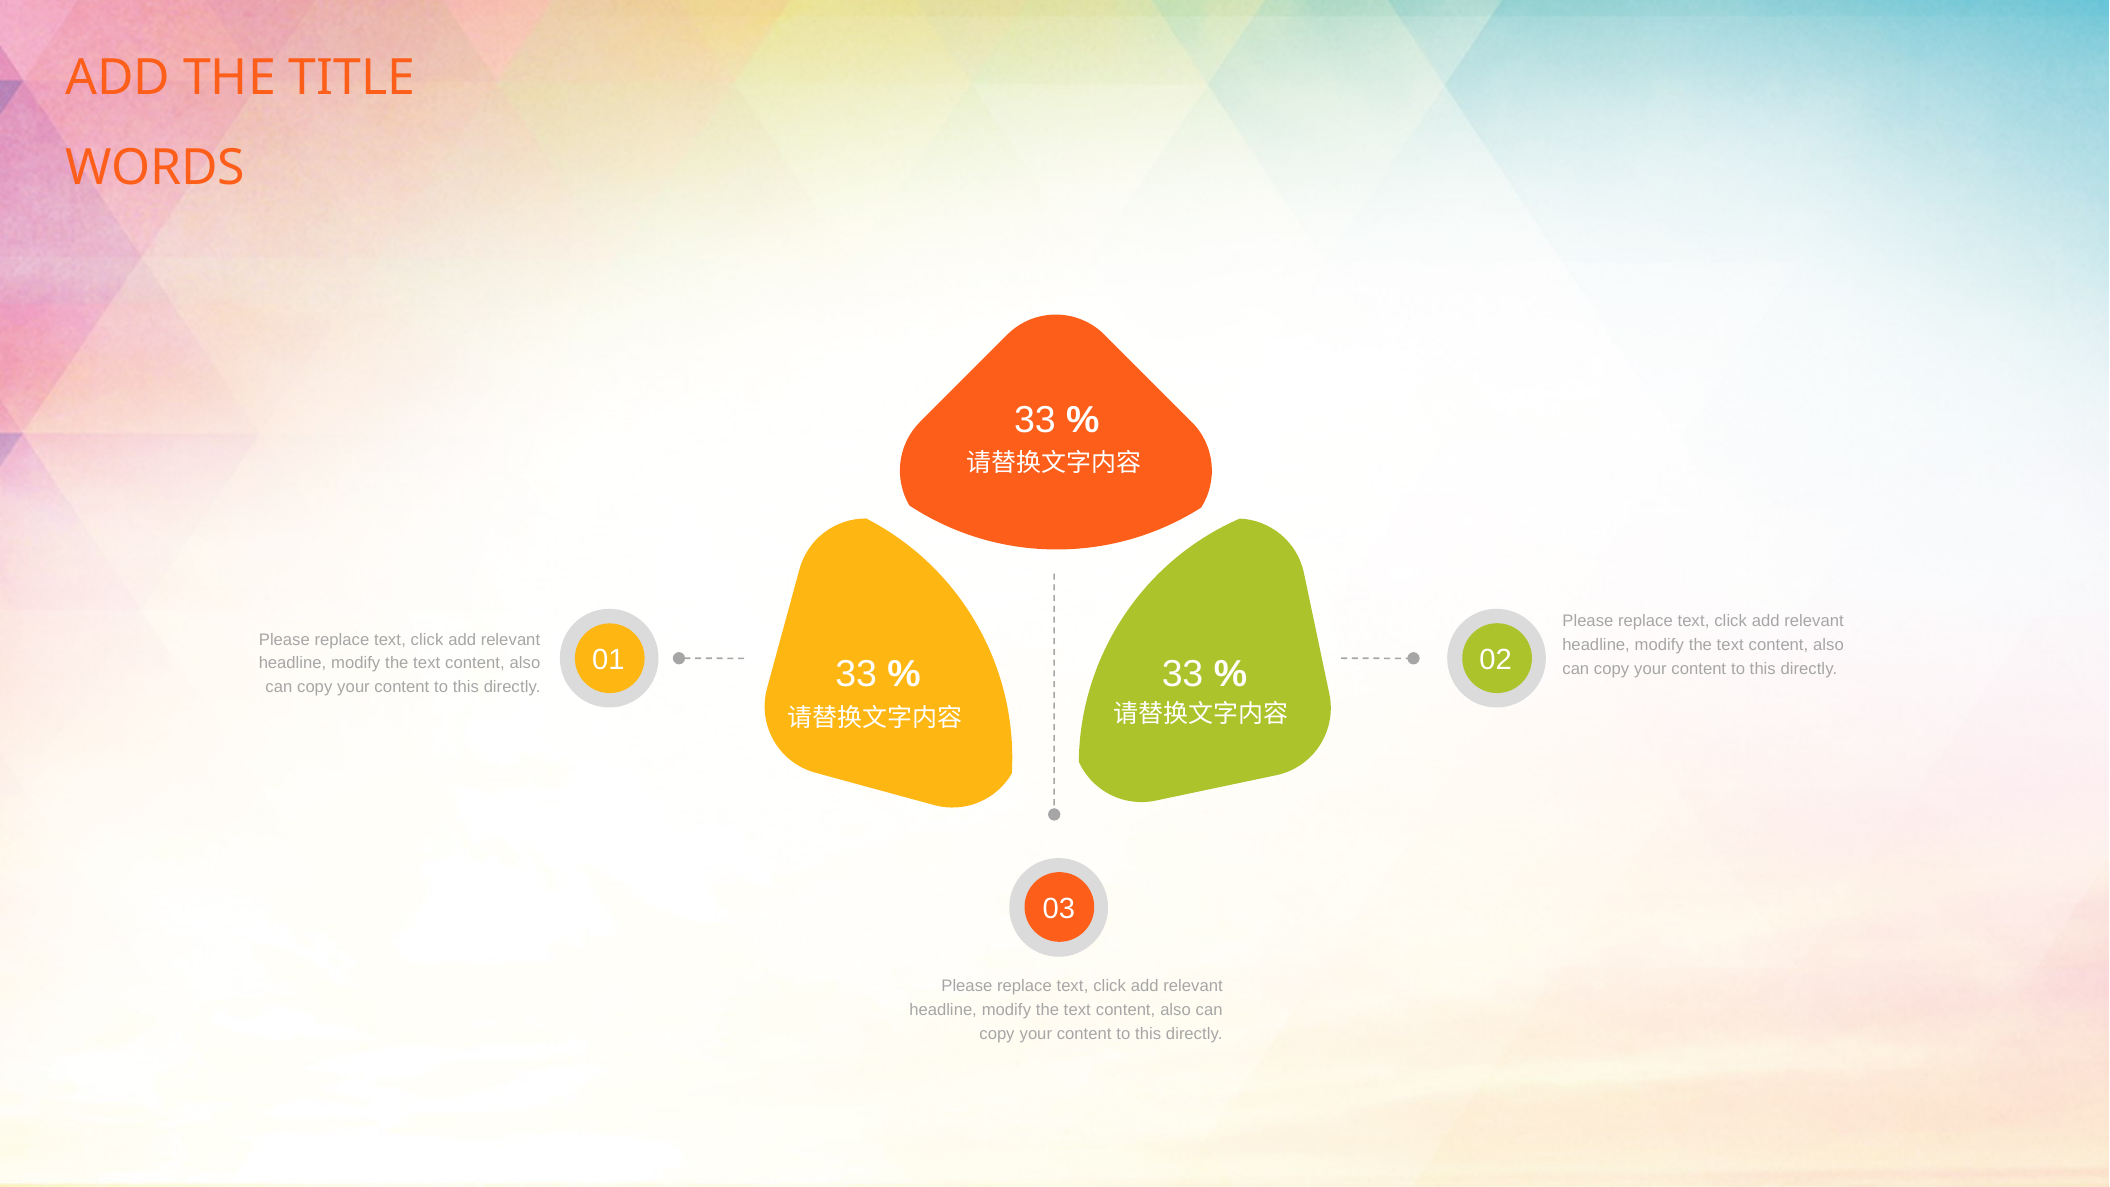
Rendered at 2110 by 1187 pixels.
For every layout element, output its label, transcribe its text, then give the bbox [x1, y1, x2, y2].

text_box 请替换文字内容 [1110, 693, 1296, 731]
text_box [1447, 608, 1546, 708]
text_box [1078, 518, 1331, 803]
text_box [1407, 652, 1420, 665]
text_box [672, 652, 691, 665]
picture [0, 0, 2109, 1187]
text_box 33 % [1130, 621, 1279, 694]
text_box [1009, 858, 1109, 957]
text_box 33 % [803, 621, 953, 694]
text_box [764, 518, 1013, 808]
text_box ADD THE TITLE WORDS [50, 7, 583, 202]
text_box [1047, 807, 1061, 821]
text_box Please replace text, click add relevant headline, modify the text content, also can copy your content to this directly. [233, 624, 541, 697]
text_box 02 [1473, 634, 1520, 683]
text_box [559, 608, 659, 708]
text_box 请替换文字内容 [784, 697, 970, 735]
text_box [1462, 623, 1532, 694]
text_box [1024, 872, 1095, 942]
text_box 01 [585, 634, 633, 683]
text_box 33 % [982, 368, 1131, 441]
text_box [899, 314, 1212, 550]
text_box Please replace text, click add relevant headline, modify the text content, also can copy your content to this directly. [874, 970, 1224, 1043]
text_box [574, 623, 645, 694]
text_box 03 [1036, 884, 1083, 931]
text_box Please replace text, click add relevant headline, modify the text content, also can copy your content to this directly. [1562, 605, 1870, 678]
text_box 请替换文字内容 [963, 442, 1149, 480]
